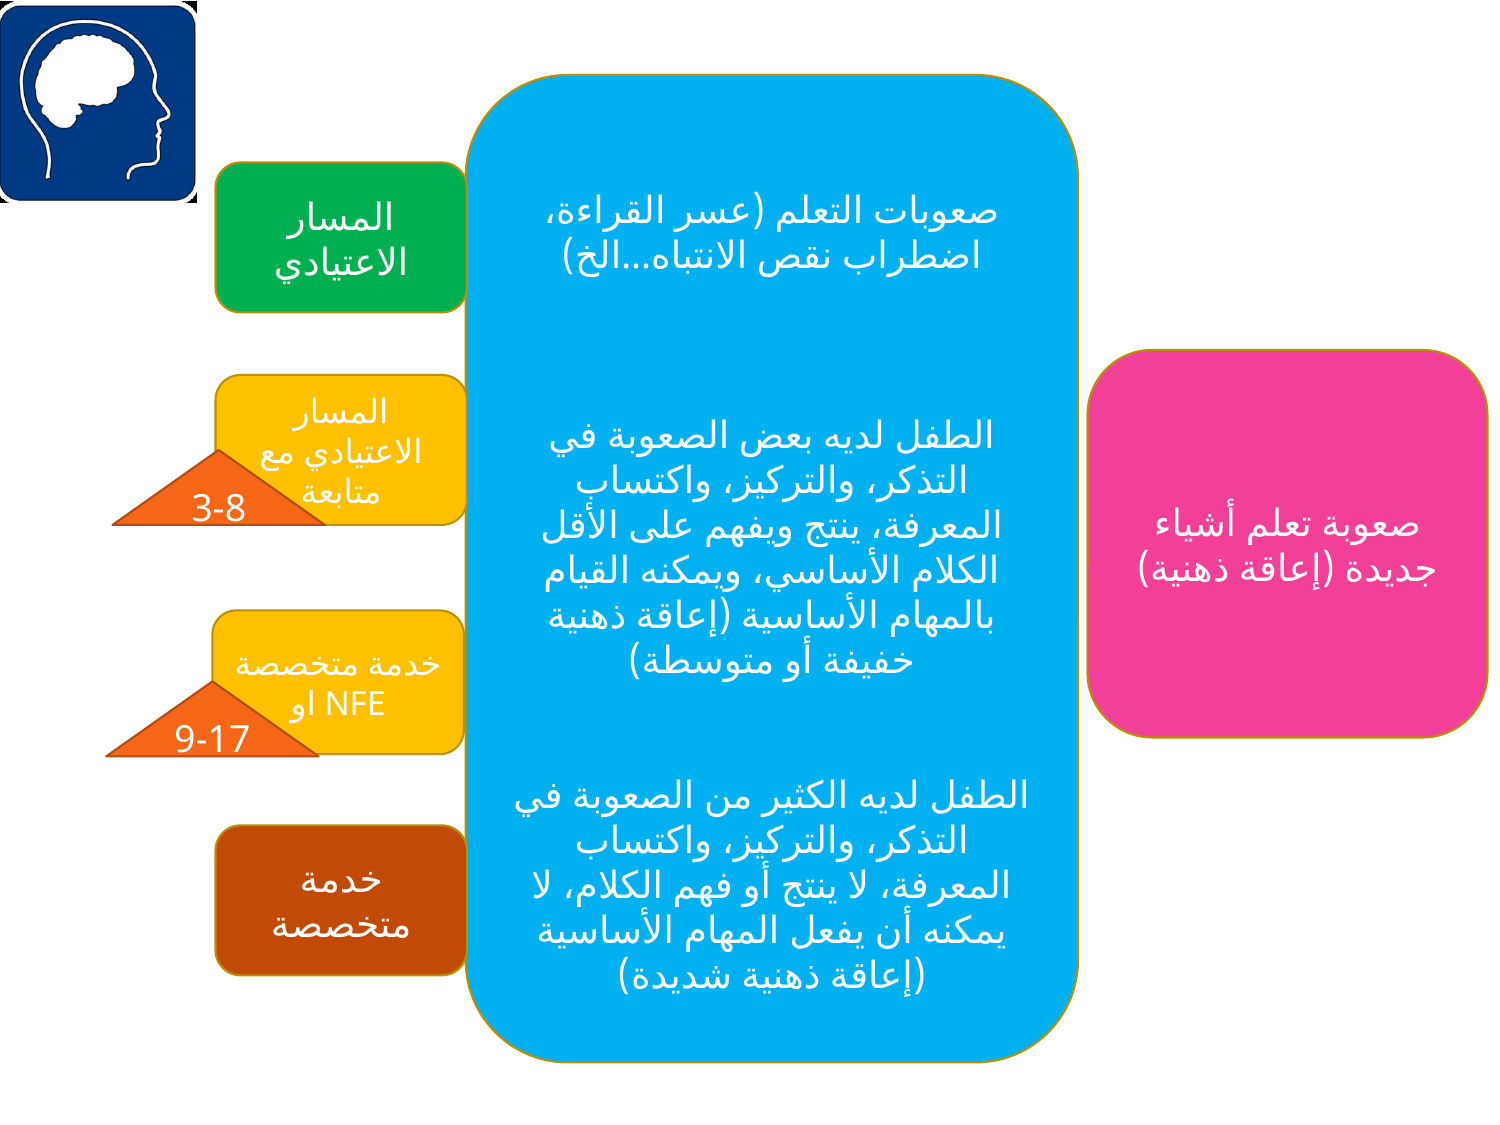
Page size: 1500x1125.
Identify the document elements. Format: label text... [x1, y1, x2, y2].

text_box 9-17 [105, 680, 320, 758]
text_box المسار الاعتيادي [214, 161, 468, 314]
text_box 3-8 [111, 449, 326, 526]
text_box صعوبات التعلم (عسر القراءة، اضطراب نقص الانتباه...الخ) الطفل لديه بعض الصعوبة في التذكر، والتركيز، واكتساب المعرفة، ينتج ويفهم على الأقل الكلام الأساسي، ويمكنه القيام بالمهام الأساسية (إعاقة ذهنية خفيفة أو متوسطة) الطفل لديه الكثير من الصعوبة في التذكر، والتركيز، واكتساب المعرفة، لا ينتج أو فهم الكلام، لا يمكنه أن يفعل المهام الأساسية (إعاقة ذهنية شديدة) [464, 73, 1080, 1064]
text_box صعوبة تعلم أشياء جديدة (إعاقة ذهنية) [1086, 348, 1489, 739]
text_box المسار الاعتيادي مع متابعة [214, 373, 468, 526]
text_box خدمة متخصصة او NFE [211, 609, 465, 756]
text_box خدمة متخصصة [214, 824, 468, 977]
picture [0, 0, 198, 204]
